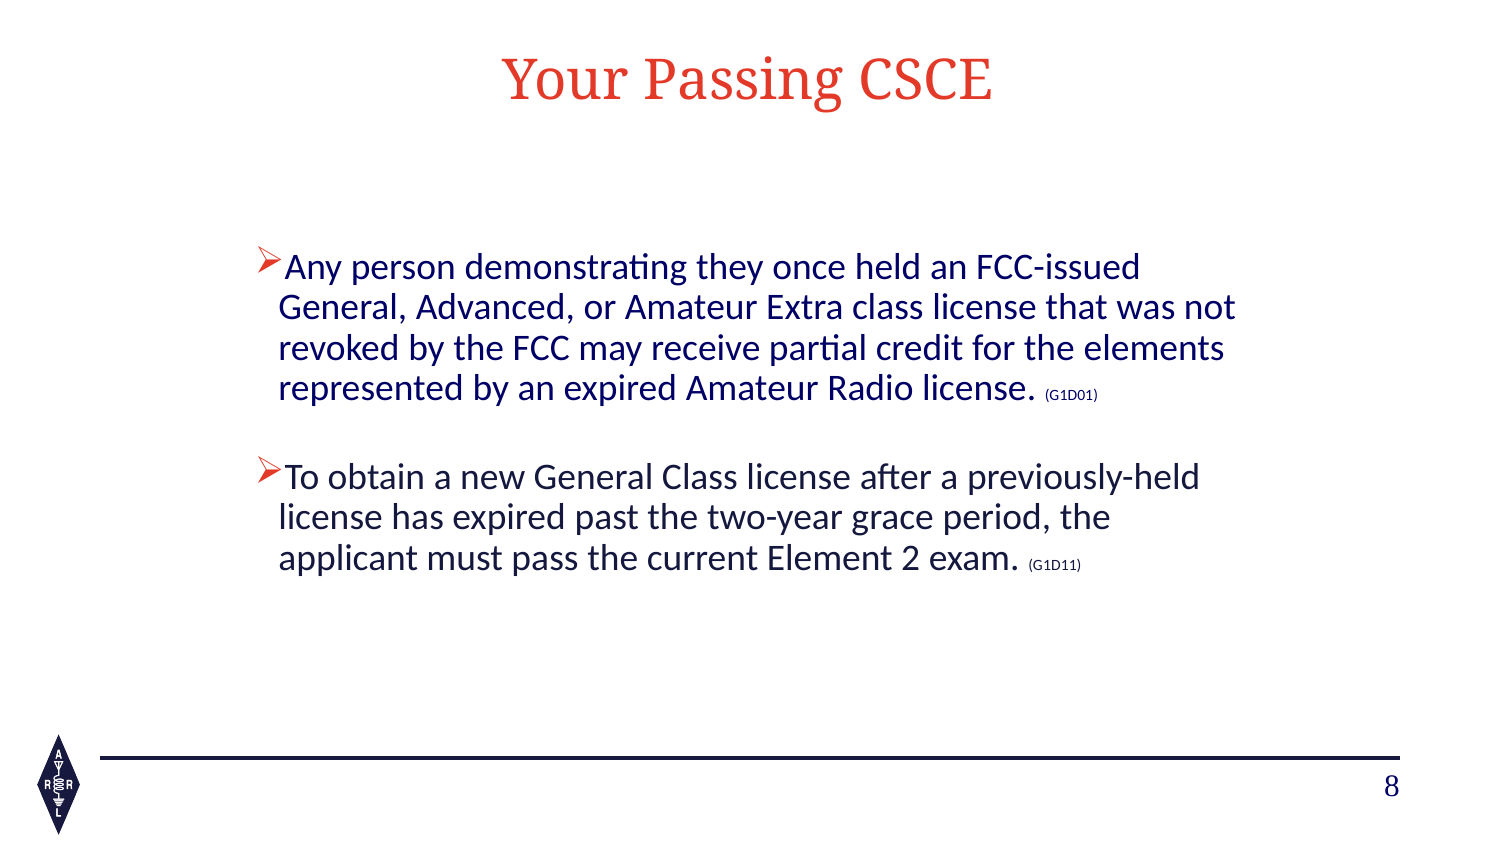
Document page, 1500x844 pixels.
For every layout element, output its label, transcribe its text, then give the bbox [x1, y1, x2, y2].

list Any person demonstrating they once held an FCC-issued General, Advanced, or Amateur Extra class license that was not revoked by the FCC may receive partial credit for the elements represented by an expired Amateur Radio license. (G1D01) To obtain a new General Class license after a previously-held license has expired past the two-year grace period, the applicant must pass the current Element 2 exam. (G1D11) [254, 173, 1246, 785]
title Your Passing CSCE [101, 44, 1395, 145]
slide_number 8 [1302, 761, 1400, 807]
picture [37, 734, 80, 835]
